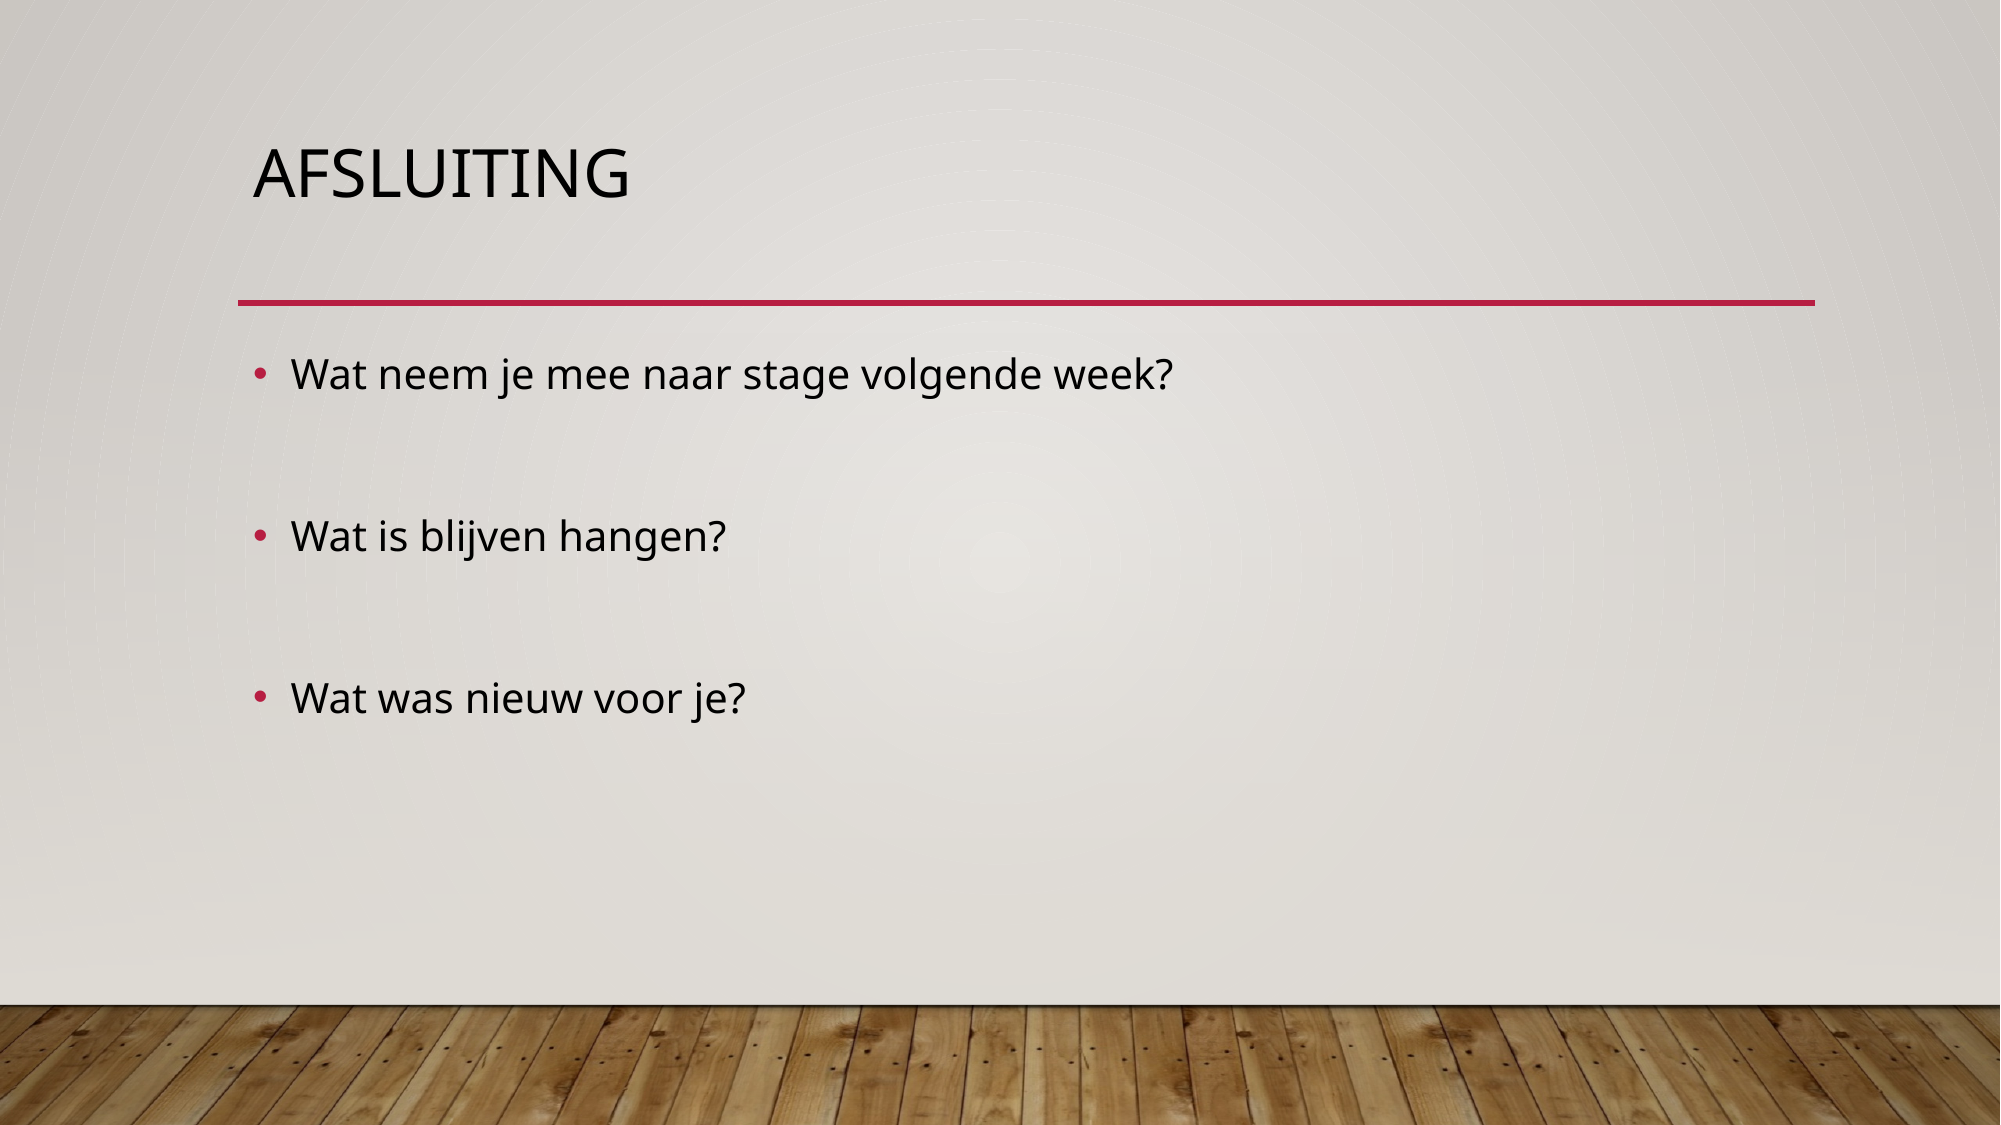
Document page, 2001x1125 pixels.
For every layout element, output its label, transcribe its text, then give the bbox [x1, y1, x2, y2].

picture [0, 1005, 2000, 1125]
title Afsluiting [238, 131, 1814, 305]
list Wat neem je mee naar stage volgende week? Wat is blijven hangen? Wat was nieuw voor je? [238, 330, 1814, 897]
